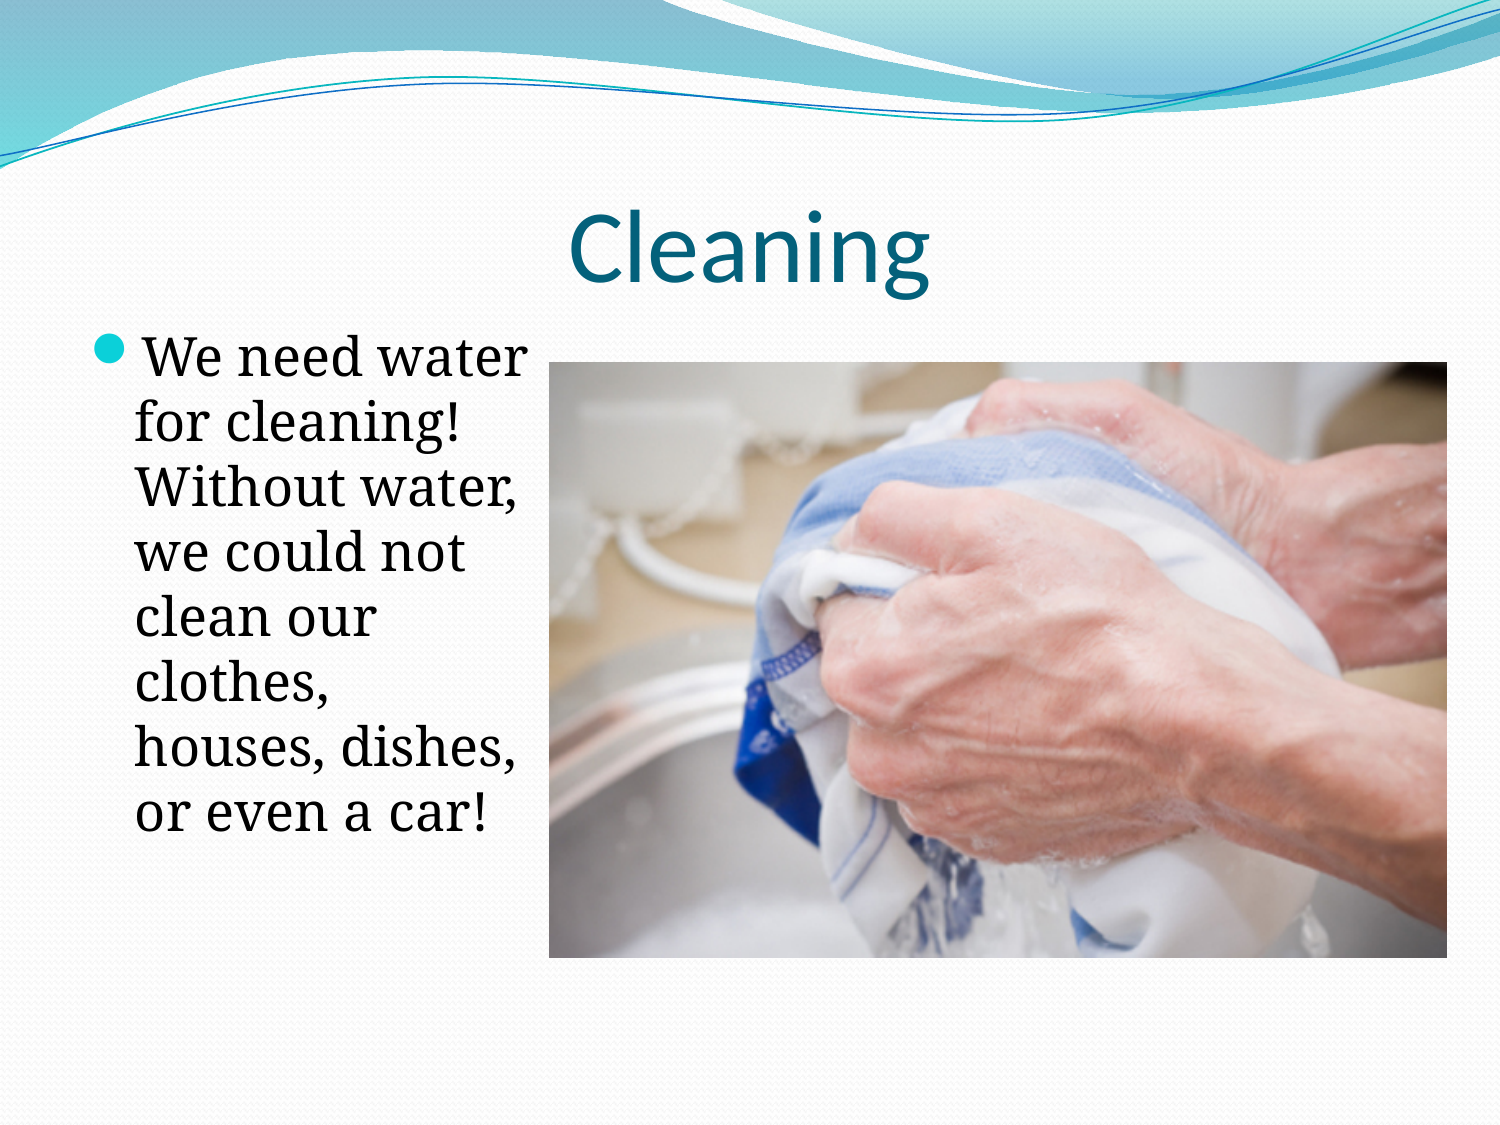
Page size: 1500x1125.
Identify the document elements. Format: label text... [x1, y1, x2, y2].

title Cleaning [74, 115, 1426, 304]
picture [549, 362, 1448, 959]
list We need water for cleaning! Without water, we could not clean our clothes, houses, dishes, or even a car! [74, 314, 551, 1043]
